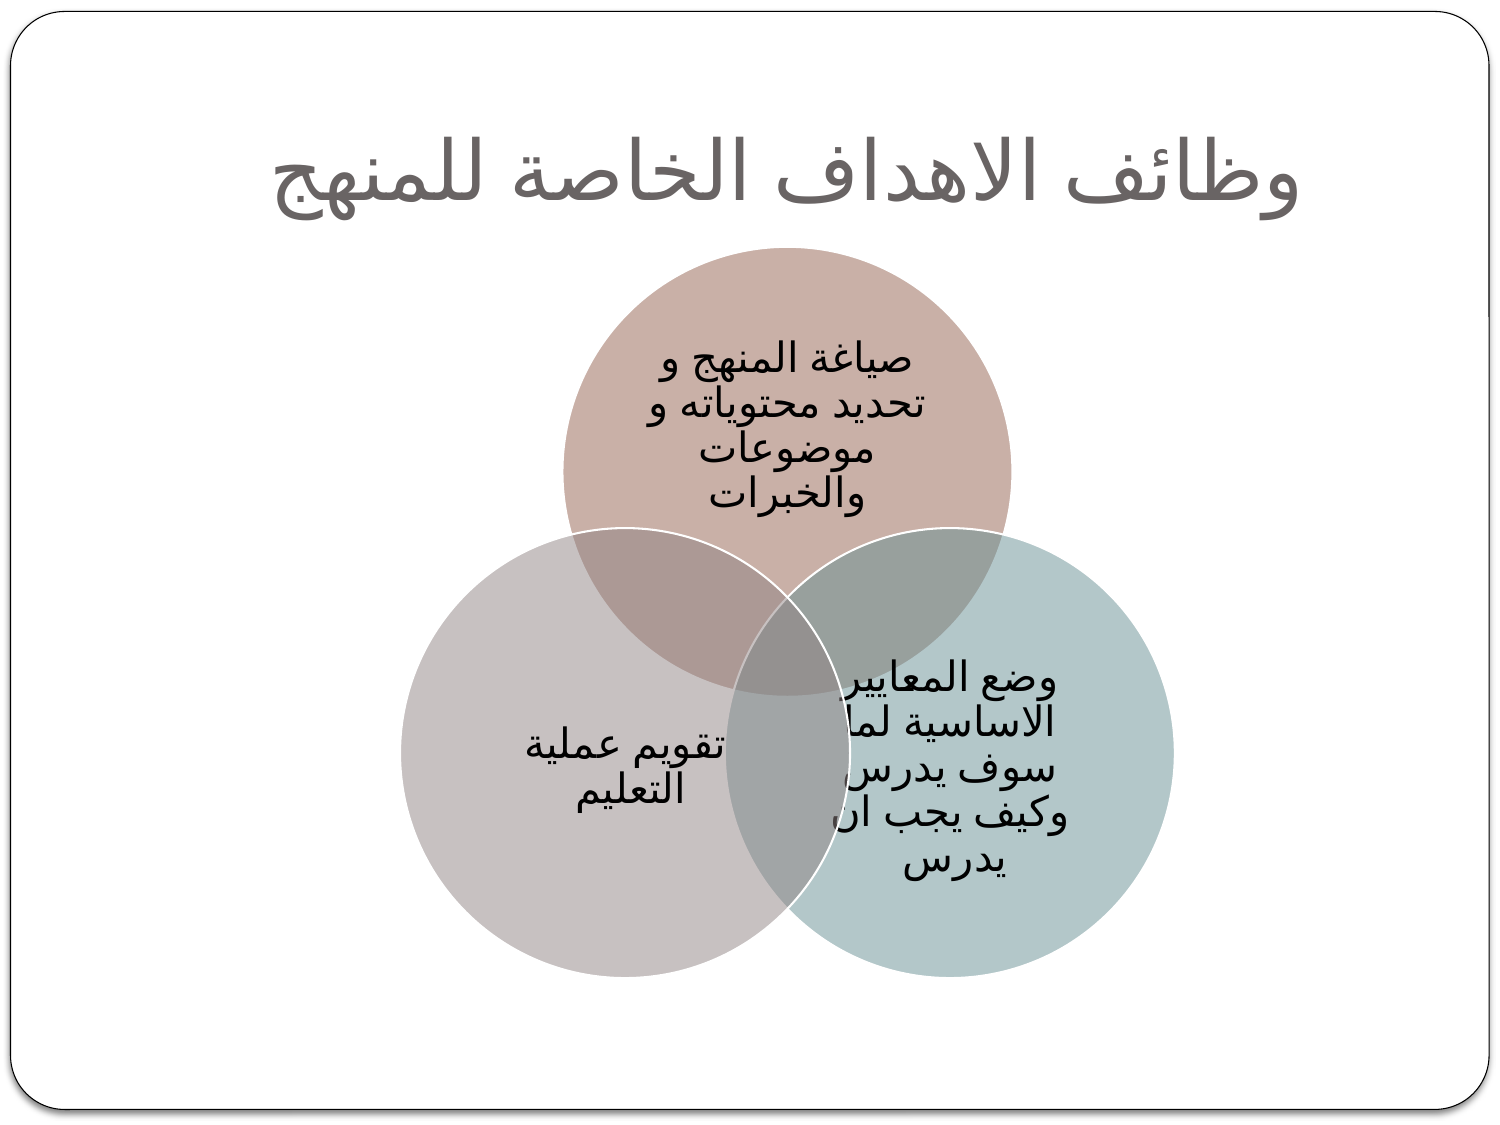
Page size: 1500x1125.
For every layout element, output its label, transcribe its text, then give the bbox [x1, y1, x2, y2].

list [149, 237, 1426, 988]
title وظائف الاهداف الخاصة للمنهج [150, 45, 1425, 233]
